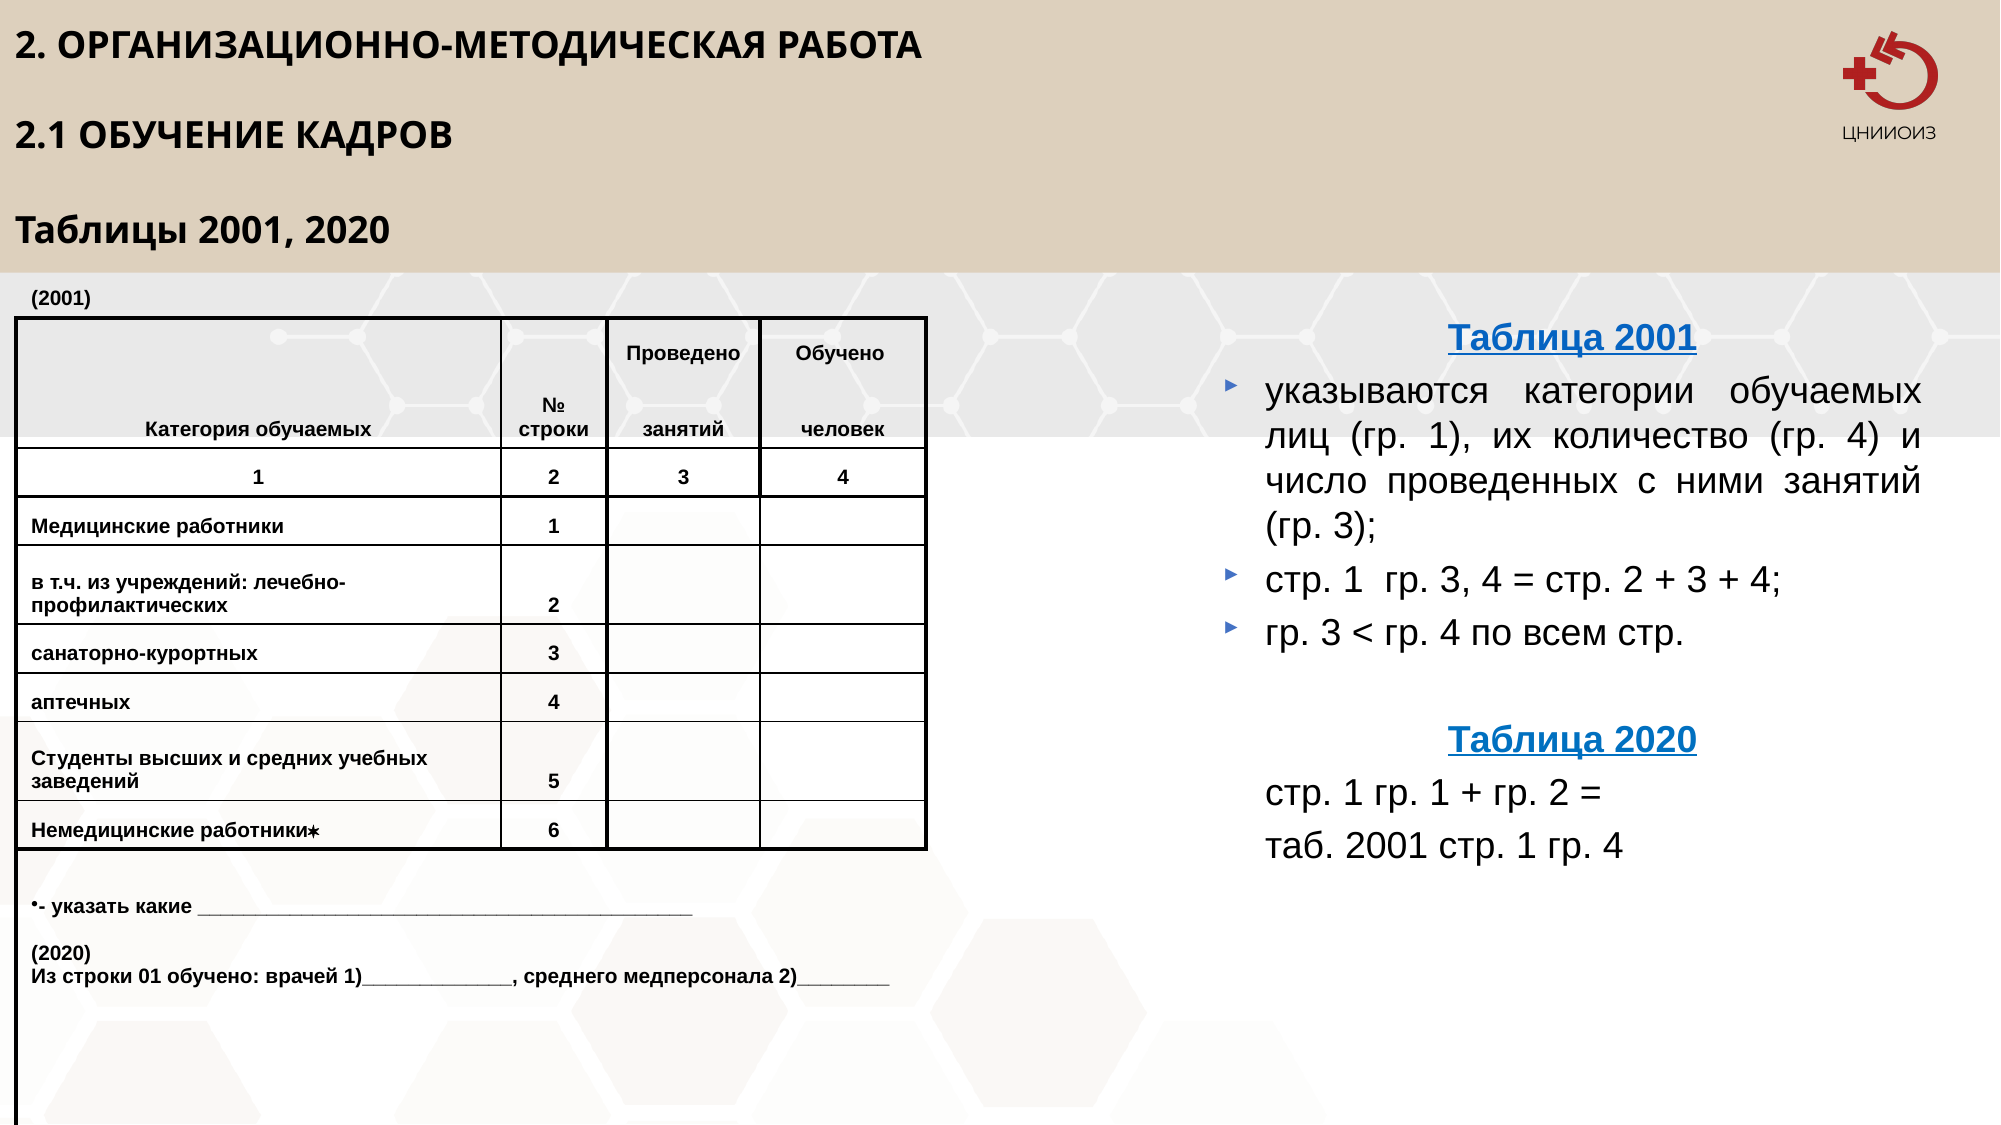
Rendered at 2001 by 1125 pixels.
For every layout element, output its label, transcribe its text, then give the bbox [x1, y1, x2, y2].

picture [0, 1, 2000, 1124]
text_box 2. ОРГАНИЗАЦИОННО-МЕТОДИЧЕСКАЯ РАБОТА 2.1 ОБУЧЕНИЕ КАДРОВ Таблицы 2001, 2020 [0, 0, 2000, 109]
